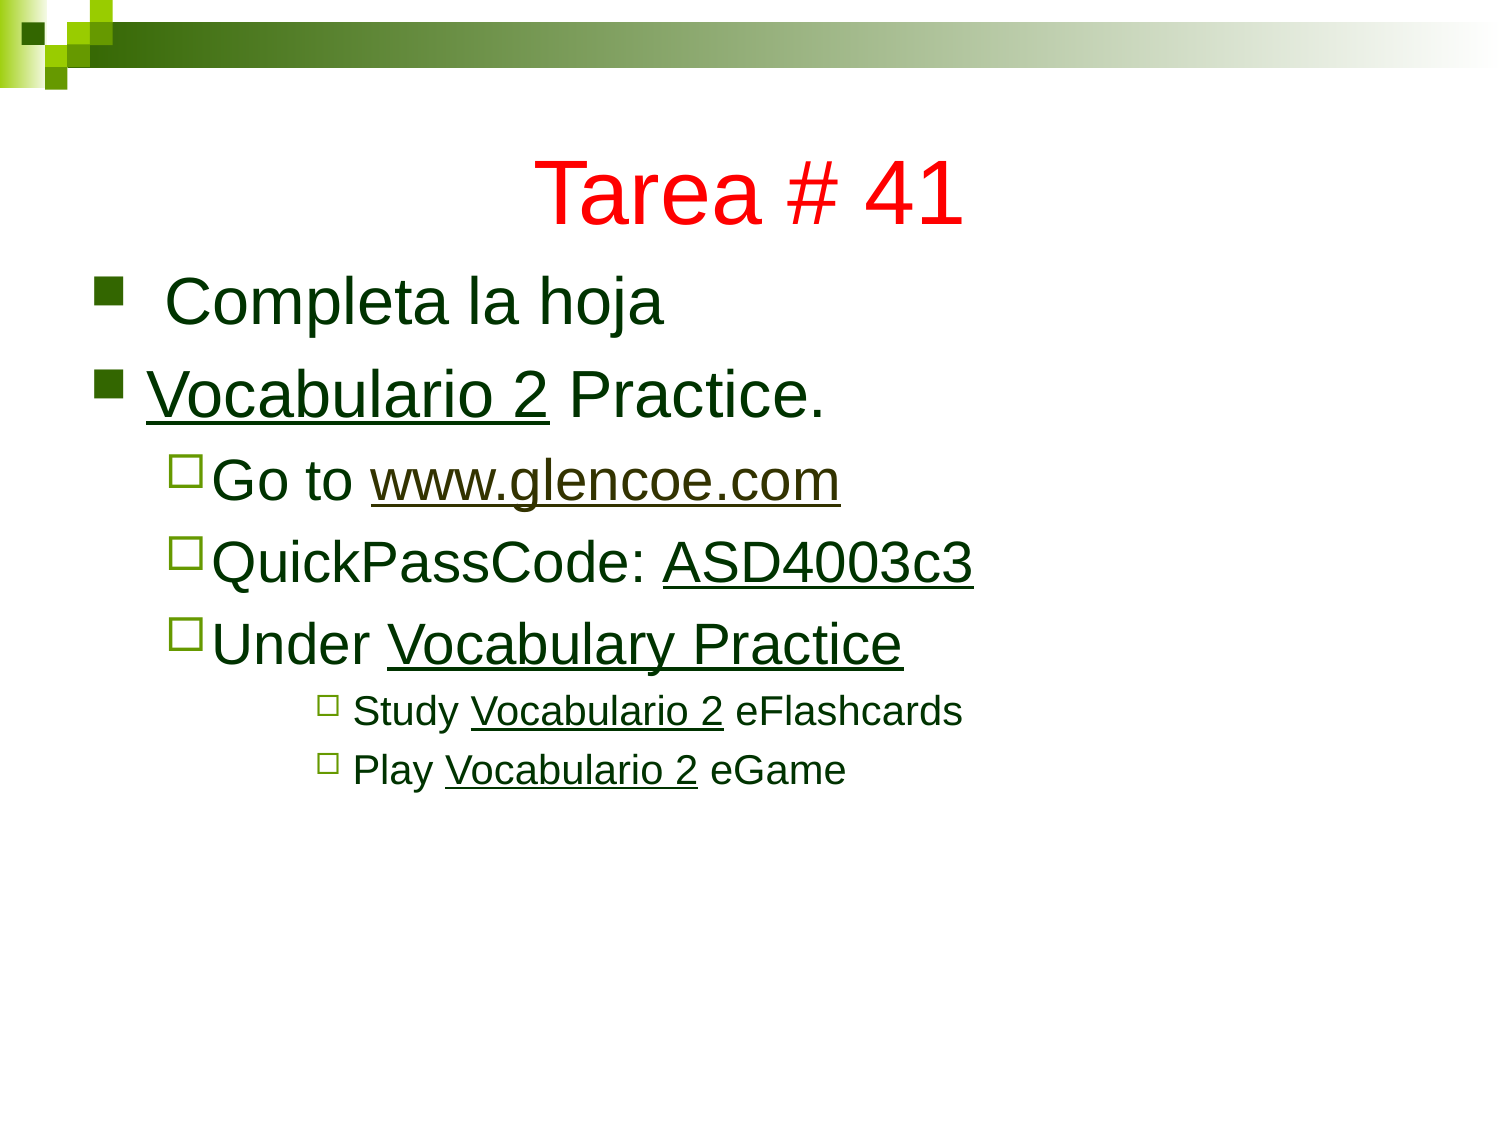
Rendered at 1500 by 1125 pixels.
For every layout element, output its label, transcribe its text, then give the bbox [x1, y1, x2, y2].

title Tarea # 41 [75, 75, 1425, 249]
list Completa la hoja Vocabulario 2 Practice. Go to www.glencoe.com QuickPassCode: ASD4003c3 Under Vocabulary Practice Study Vocabulario 2 eFlashcards Play Vocabulario 2 eGame [75, 249, 1425, 1063]
